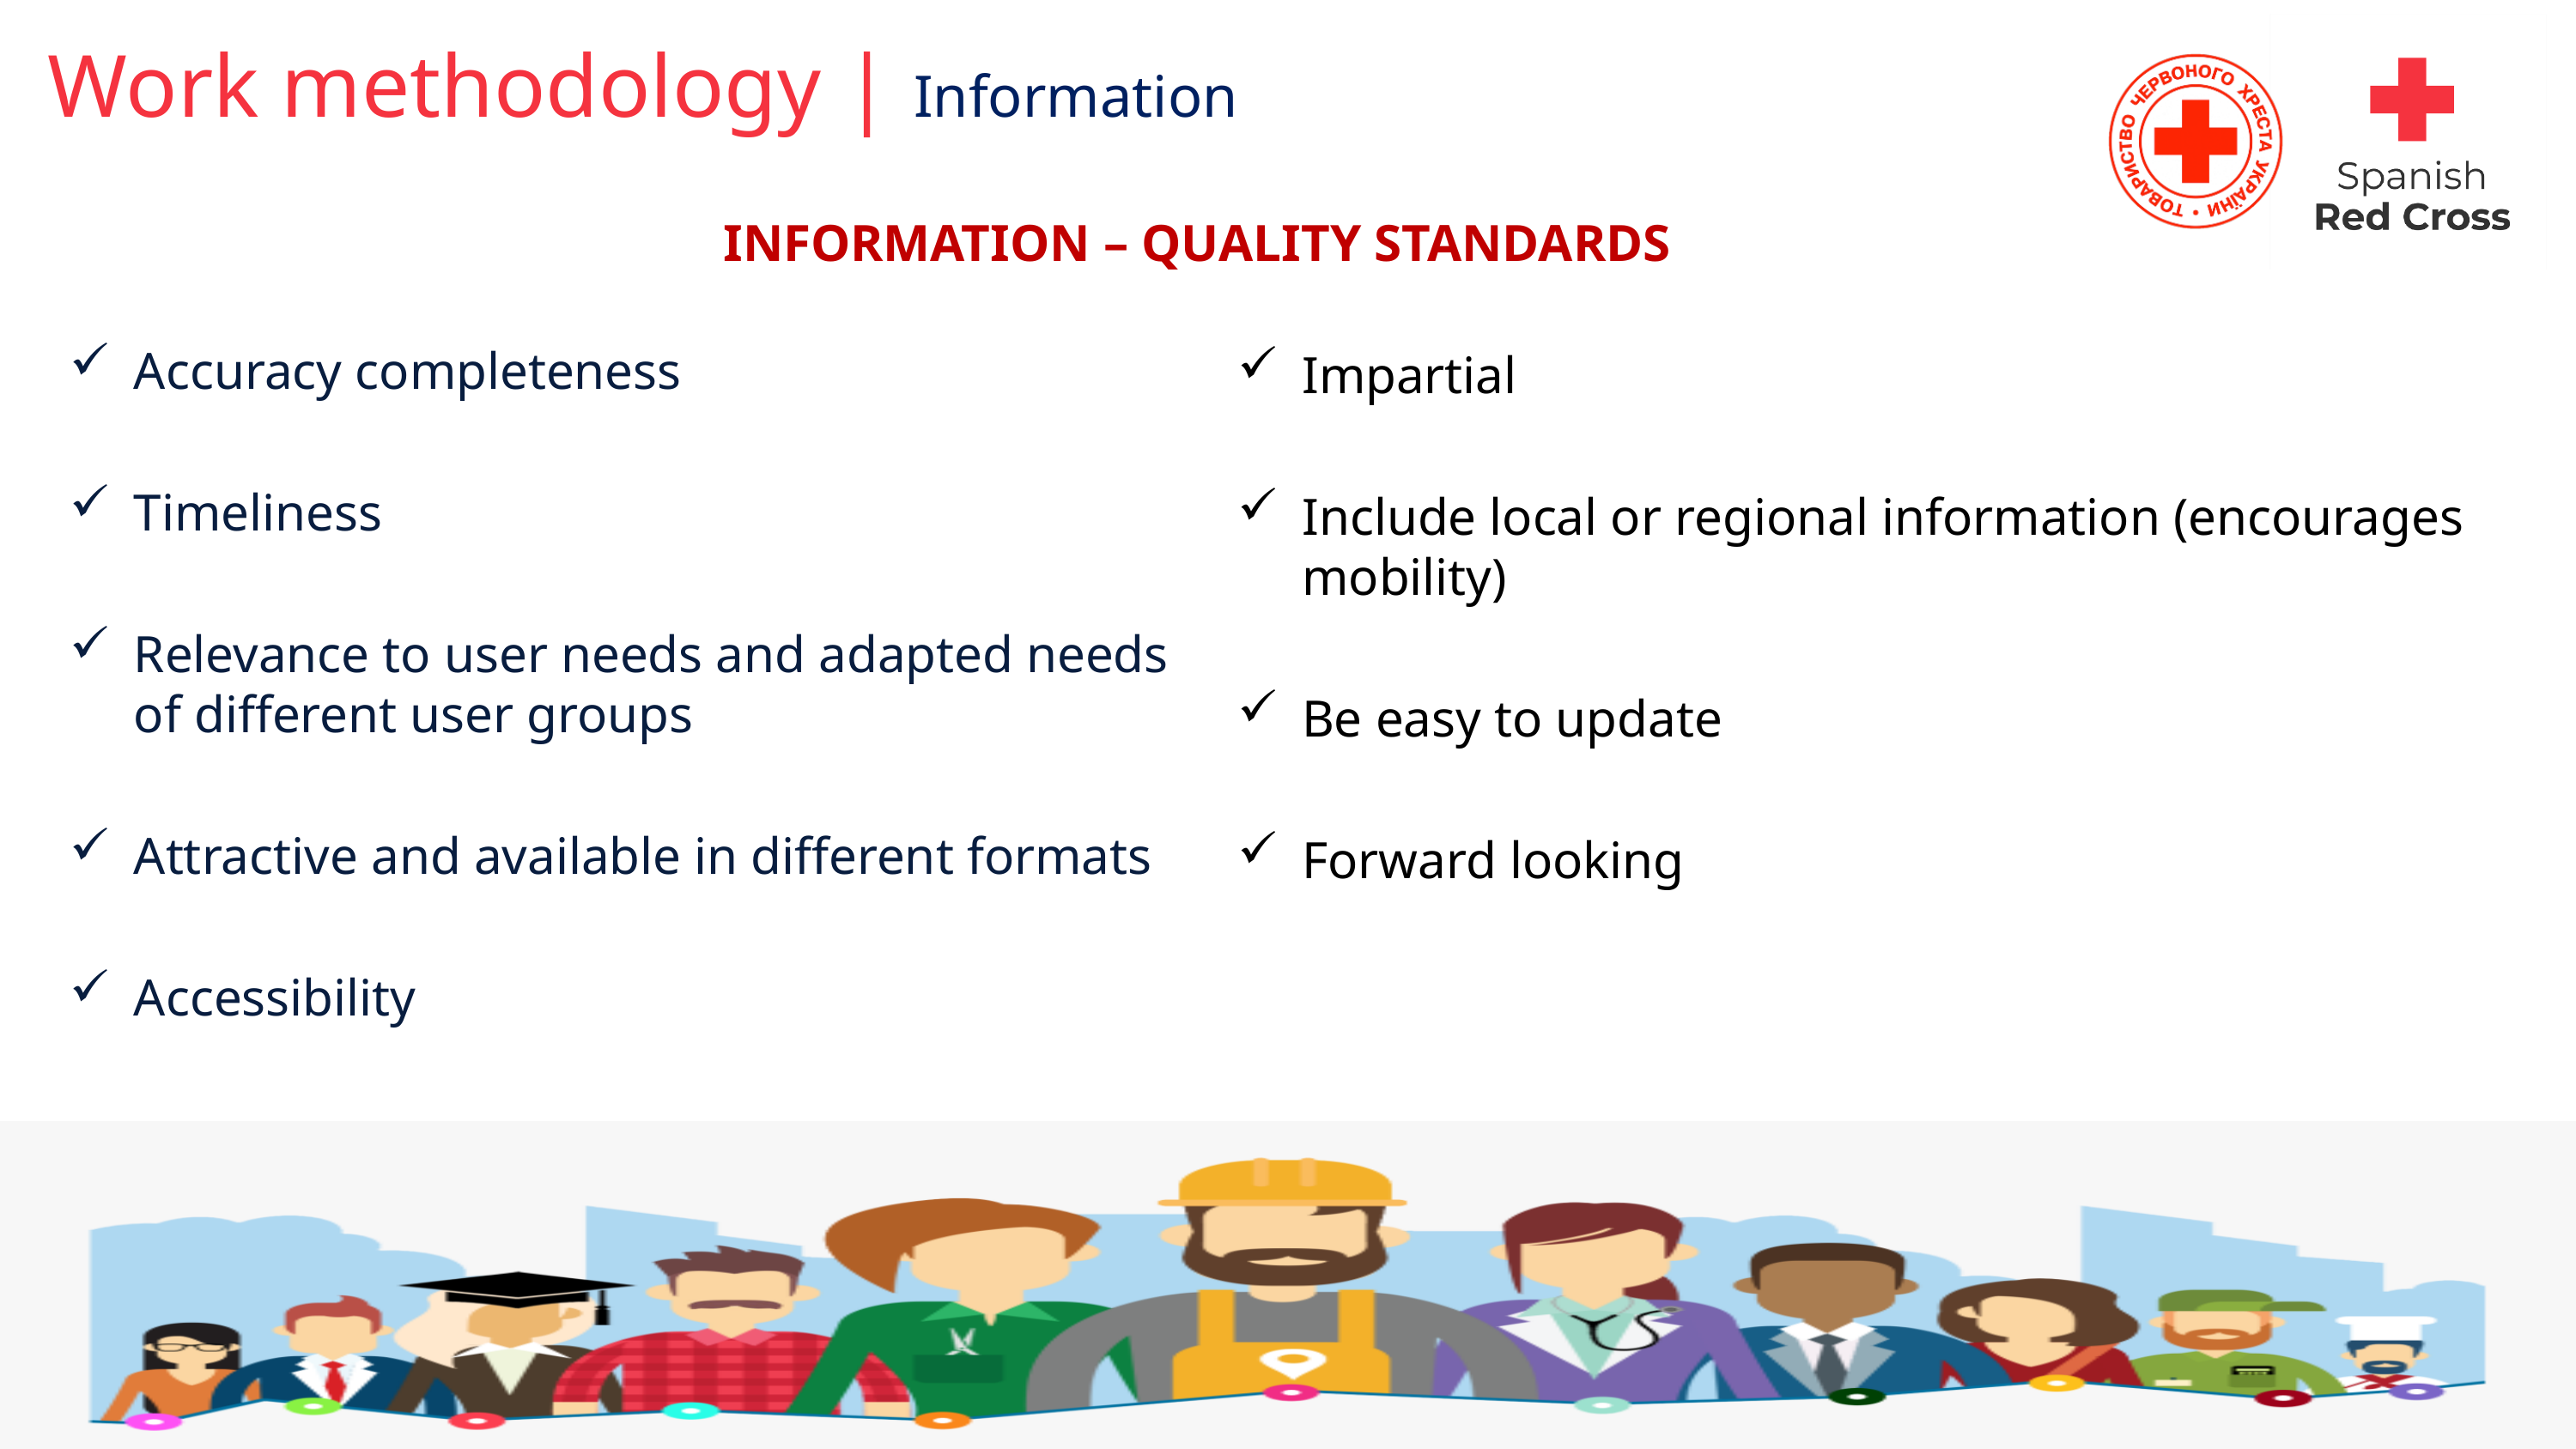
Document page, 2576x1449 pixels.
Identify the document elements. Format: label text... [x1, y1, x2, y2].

picture [2100, 3, 2547, 281]
text_box Impartial Include local or regional information (encourages mobility) Be easy to update Forward looking [1224, 336, 2513, 895]
text_box Work methodology | Information [41, 24, 1893, 141]
picture [0, 1121, 2576, 1449]
text_box Accuracy completeness Timeliness Relevance to user needs and adapted needs of different user groups Attractive and available in different formats Accessibility [63, 332, 1193, 1033]
text_box INFORMATION – QUALITY STANDARDS [716, 204, 1734, 278]
